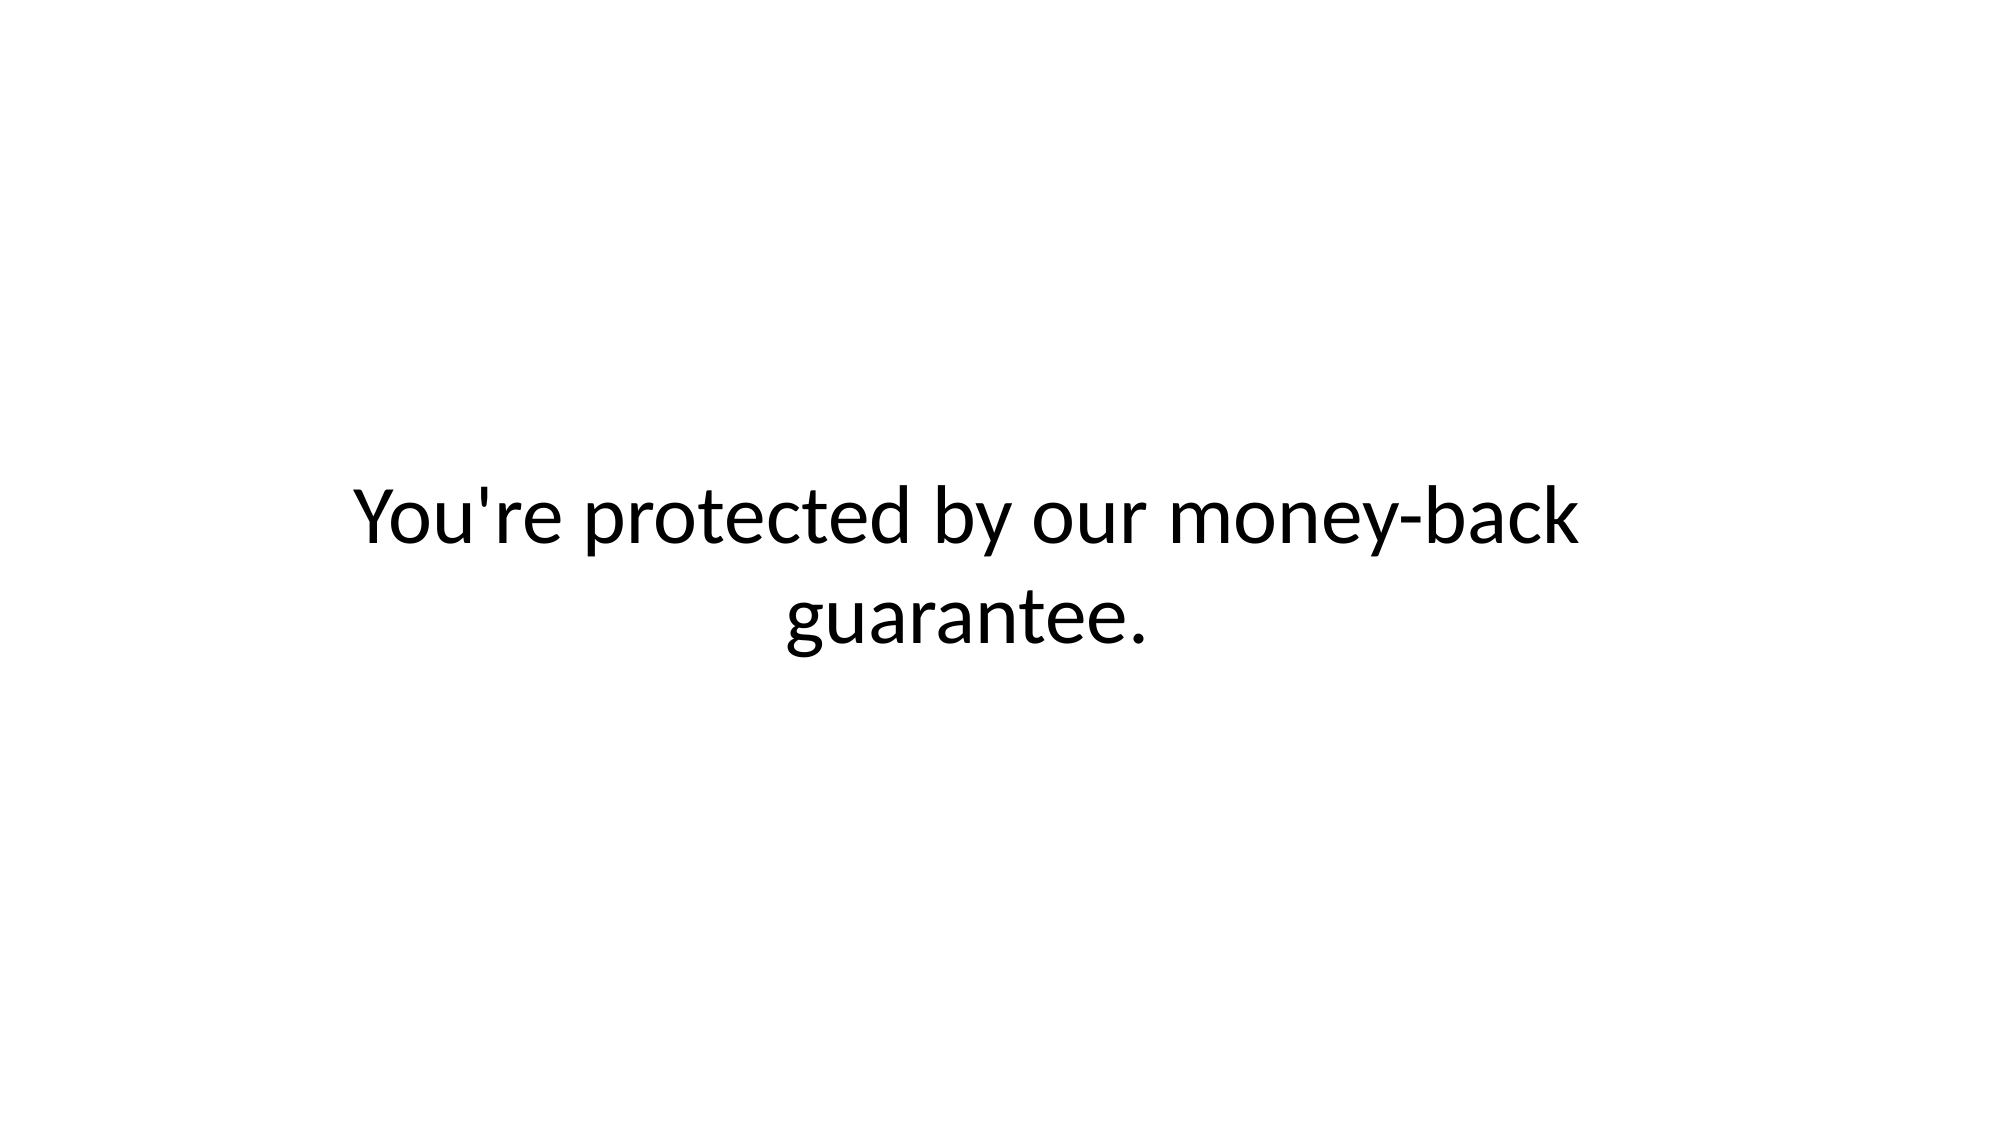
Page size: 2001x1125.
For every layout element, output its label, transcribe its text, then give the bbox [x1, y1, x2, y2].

text_box You're protected by our money-back guarantee. [261, 352, 1674, 668]
